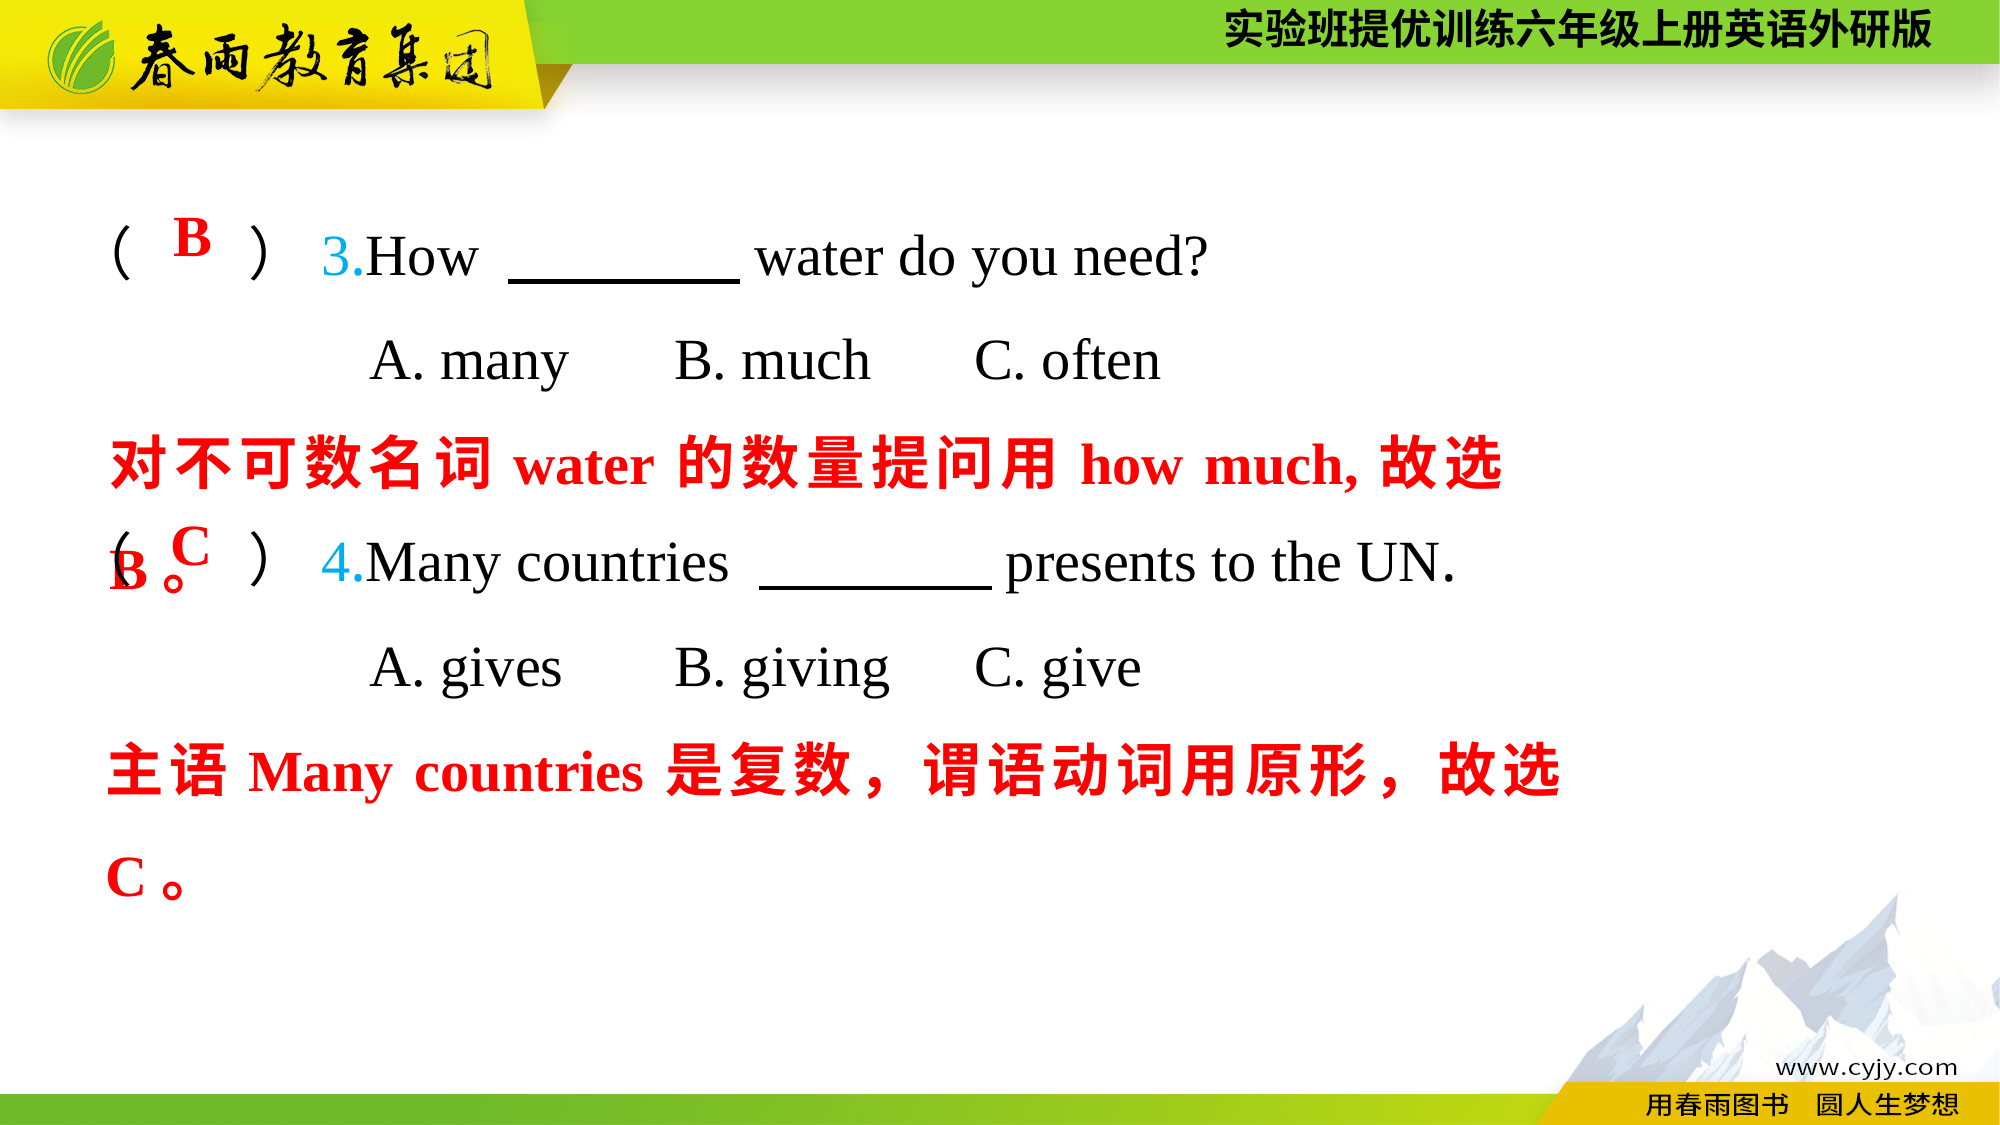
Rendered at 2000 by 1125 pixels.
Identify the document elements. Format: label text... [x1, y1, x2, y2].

picture [0, 0, 2000, 1125]
text_box 主语Many countries是复数，谓语动词用原形，故选C。 [90, 690, 1591, 916]
text_box （ ）4.Many countries presents to the UN. A. gives B. giving C. give [59, 480, 1944, 706]
text_box C [155, 500, 268, 585]
text_box 对不可数名词water的数量提问用how much,故选B。 [94, 383, 1532, 480]
list （ ）3.How water do you need? A. many B. much C. often [59, 174, 1944, 389]
text_box B [158, 190, 233, 276]
